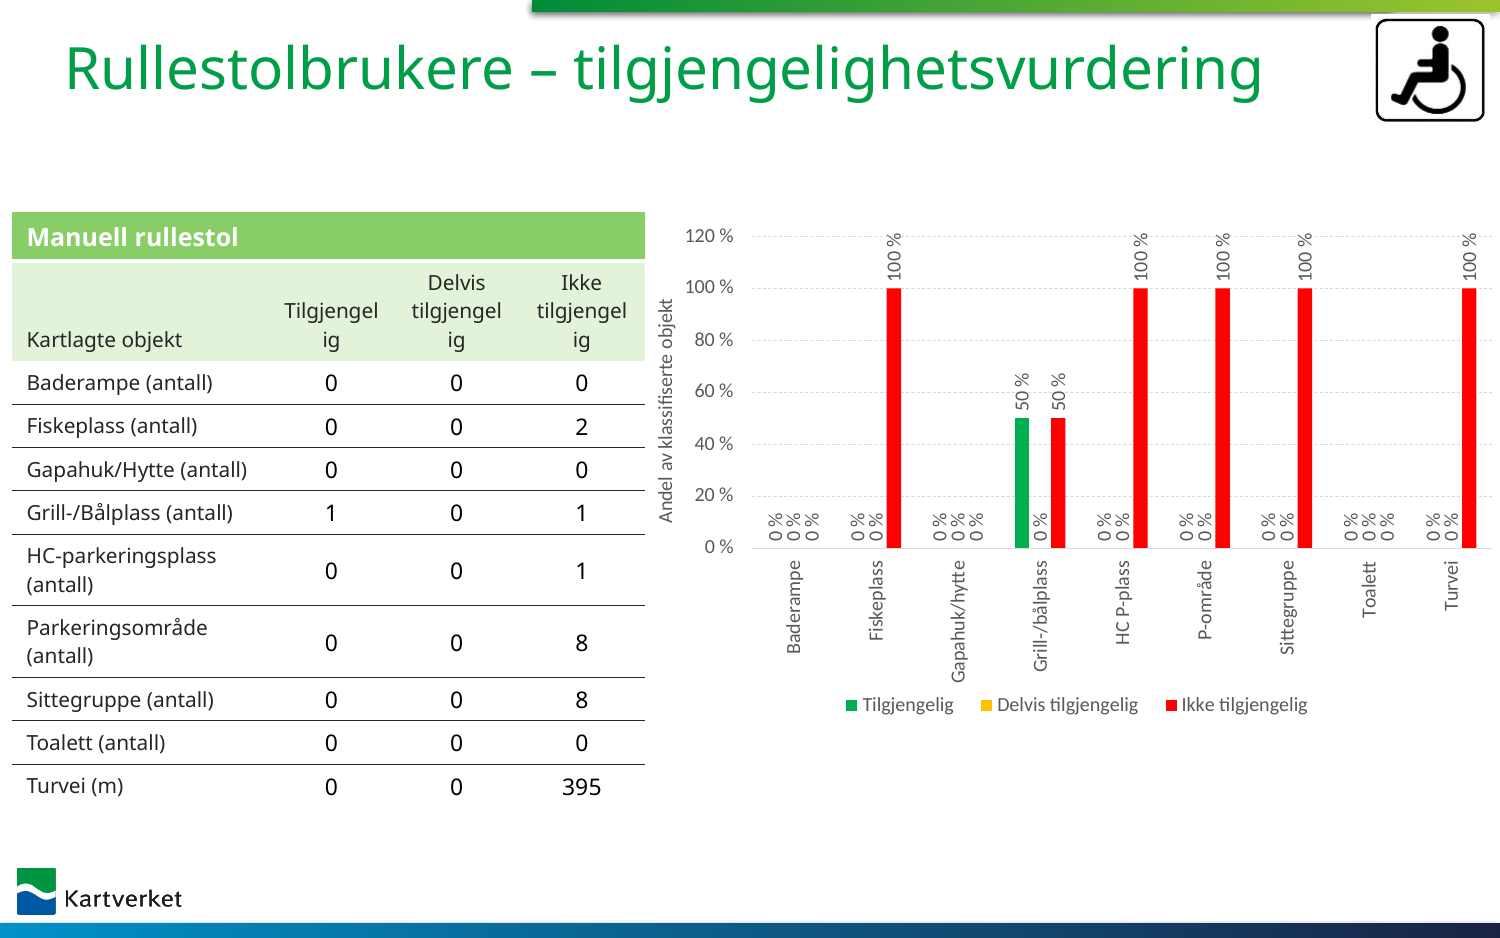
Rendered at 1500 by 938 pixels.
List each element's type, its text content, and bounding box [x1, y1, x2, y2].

table_cell 0 [269, 721, 394, 764]
picture [643, 218, 1500, 728]
table_cell Tilgjengelig [269, 263, 394, 361]
table_cell 0 [394, 361, 519, 404]
table_cell 0 [269, 606, 394, 677]
table_cell Parkeringsområde (antall) [12, 606, 269, 677]
table_cell Gapahuk/Hytte (antall) [12, 448, 269, 490]
table_cell 8 [519, 606, 638, 677]
table_cell Baderampe (antall) [12, 361, 269, 404]
table_cell 1 [519, 491, 638, 534]
table_cell 2 [519, 405, 638, 447]
table_cell 1 [269, 491, 394, 534]
table_cell Ikke tilgjengelig [519, 263, 638, 361]
table_cell 0 [394, 405, 519, 447]
table_cell 0 [519, 448, 638, 490]
table_cell 0 [394, 765, 519, 807]
table_cell 0 [394, 606, 519, 677]
table_cell HC-parkeringsplass (antall) [12, 535, 269, 605]
table_cell 0 [269, 448, 394, 490]
table_cell 0 [394, 721, 519, 764]
table_cell Fiskeplass (antall) [12, 405, 269, 447]
table_cell 0 [394, 448, 519, 490]
table_cell 0 [269, 361, 394, 404]
table_cell 1 [519, 535, 638, 605]
table_cell 0 [269, 405, 394, 447]
table_cell 0 [394, 678, 519, 720]
table_cell Kartlagte objekt [12, 263, 269, 361]
table_cell 0 [394, 535, 519, 605]
table_cell 0 [519, 361, 638, 404]
table_header Manuell rullestol [12, 212, 645, 259]
text_box Rullestolbrukere – tilgjengelighetsvurdering [49, 12, 1372, 109]
picture [1371, 13, 1491, 127]
table_cell 0 [269, 535, 394, 605]
table_cell 0 [269, 678, 394, 720]
table_cell 0 [269, 765, 394, 807]
table_cell Turvei (m) [12, 765, 269, 807]
table_cell Grill-/Bålplass (antall) [12, 491, 269, 534]
table_cell Toalett (antall) [12, 721, 269, 764]
table_cell 0 [519, 721, 645, 764]
table_cell Sittegruppe (antall) [12, 678, 269, 720]
table_cell 0 [394, 491, 519, 534]
table_cell Delvis tilgjengelig [394, 263, 519, 361]
table_cell 8 [519, 678, 638, 720]
table_cell 395 [519, 765, 645, 807]
